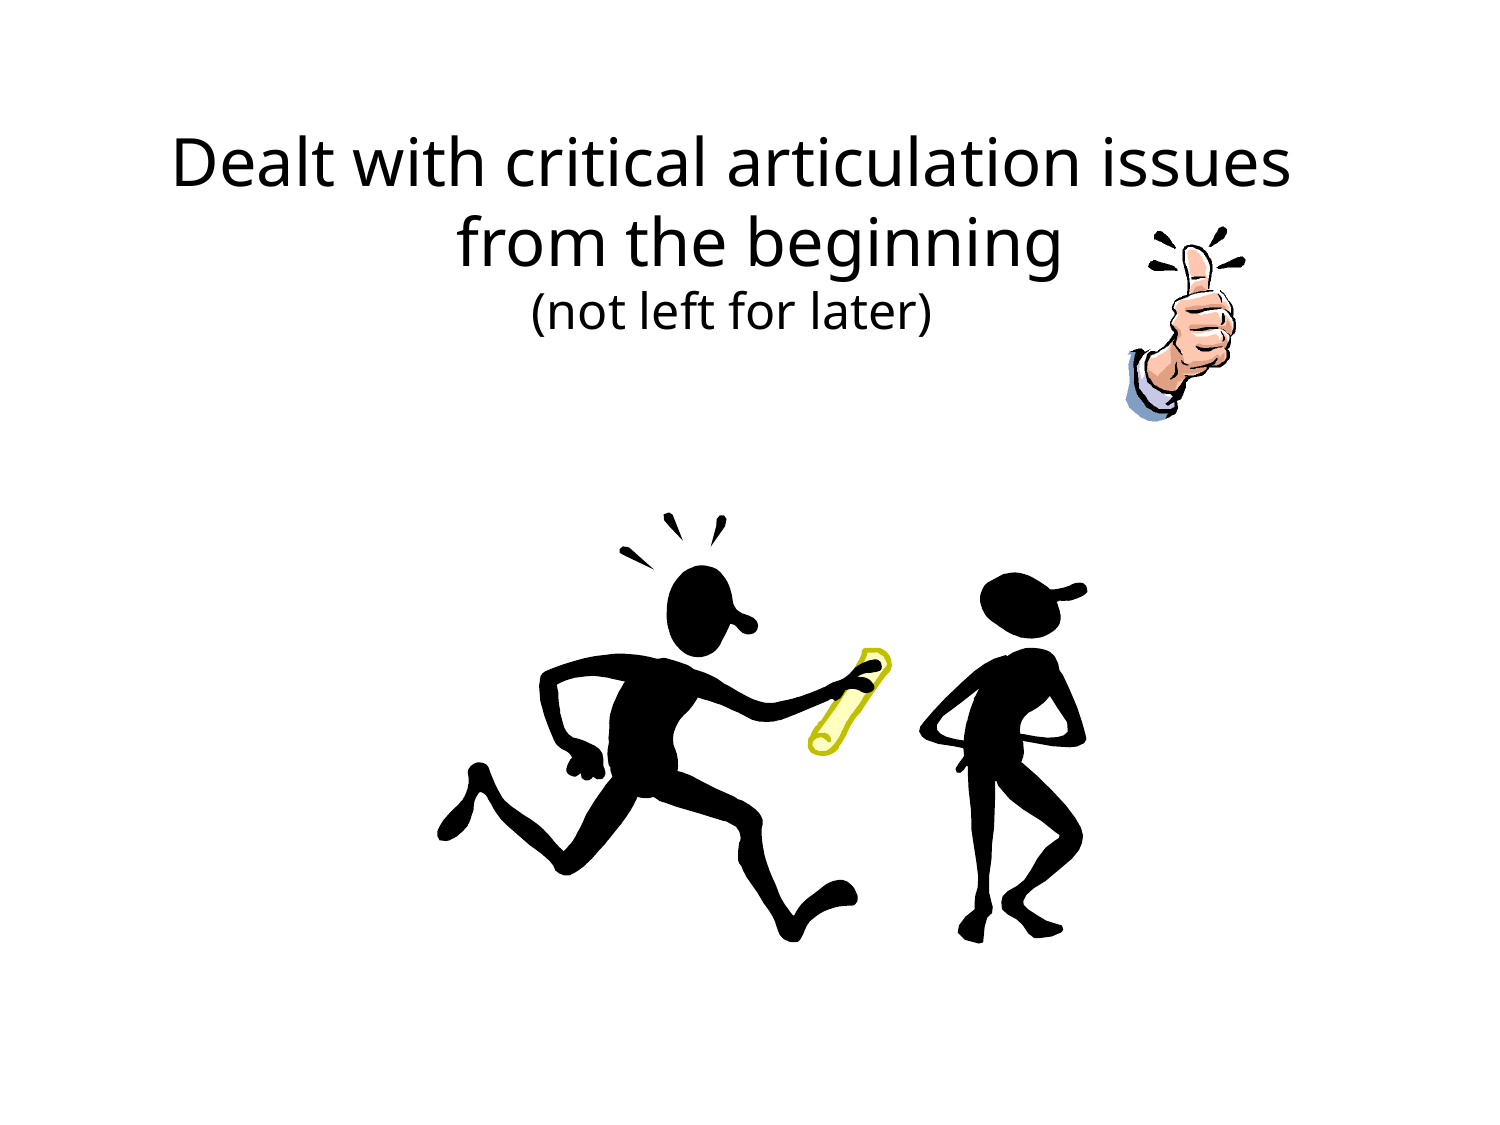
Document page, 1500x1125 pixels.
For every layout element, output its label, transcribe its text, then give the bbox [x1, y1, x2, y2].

text_box Dealt with critical articulation issues from the beginning (not left for later) [99, 112, 1365, 348]
picture [1124, 224, 1247, 423]
picture [437, 512, 1088, 944]
